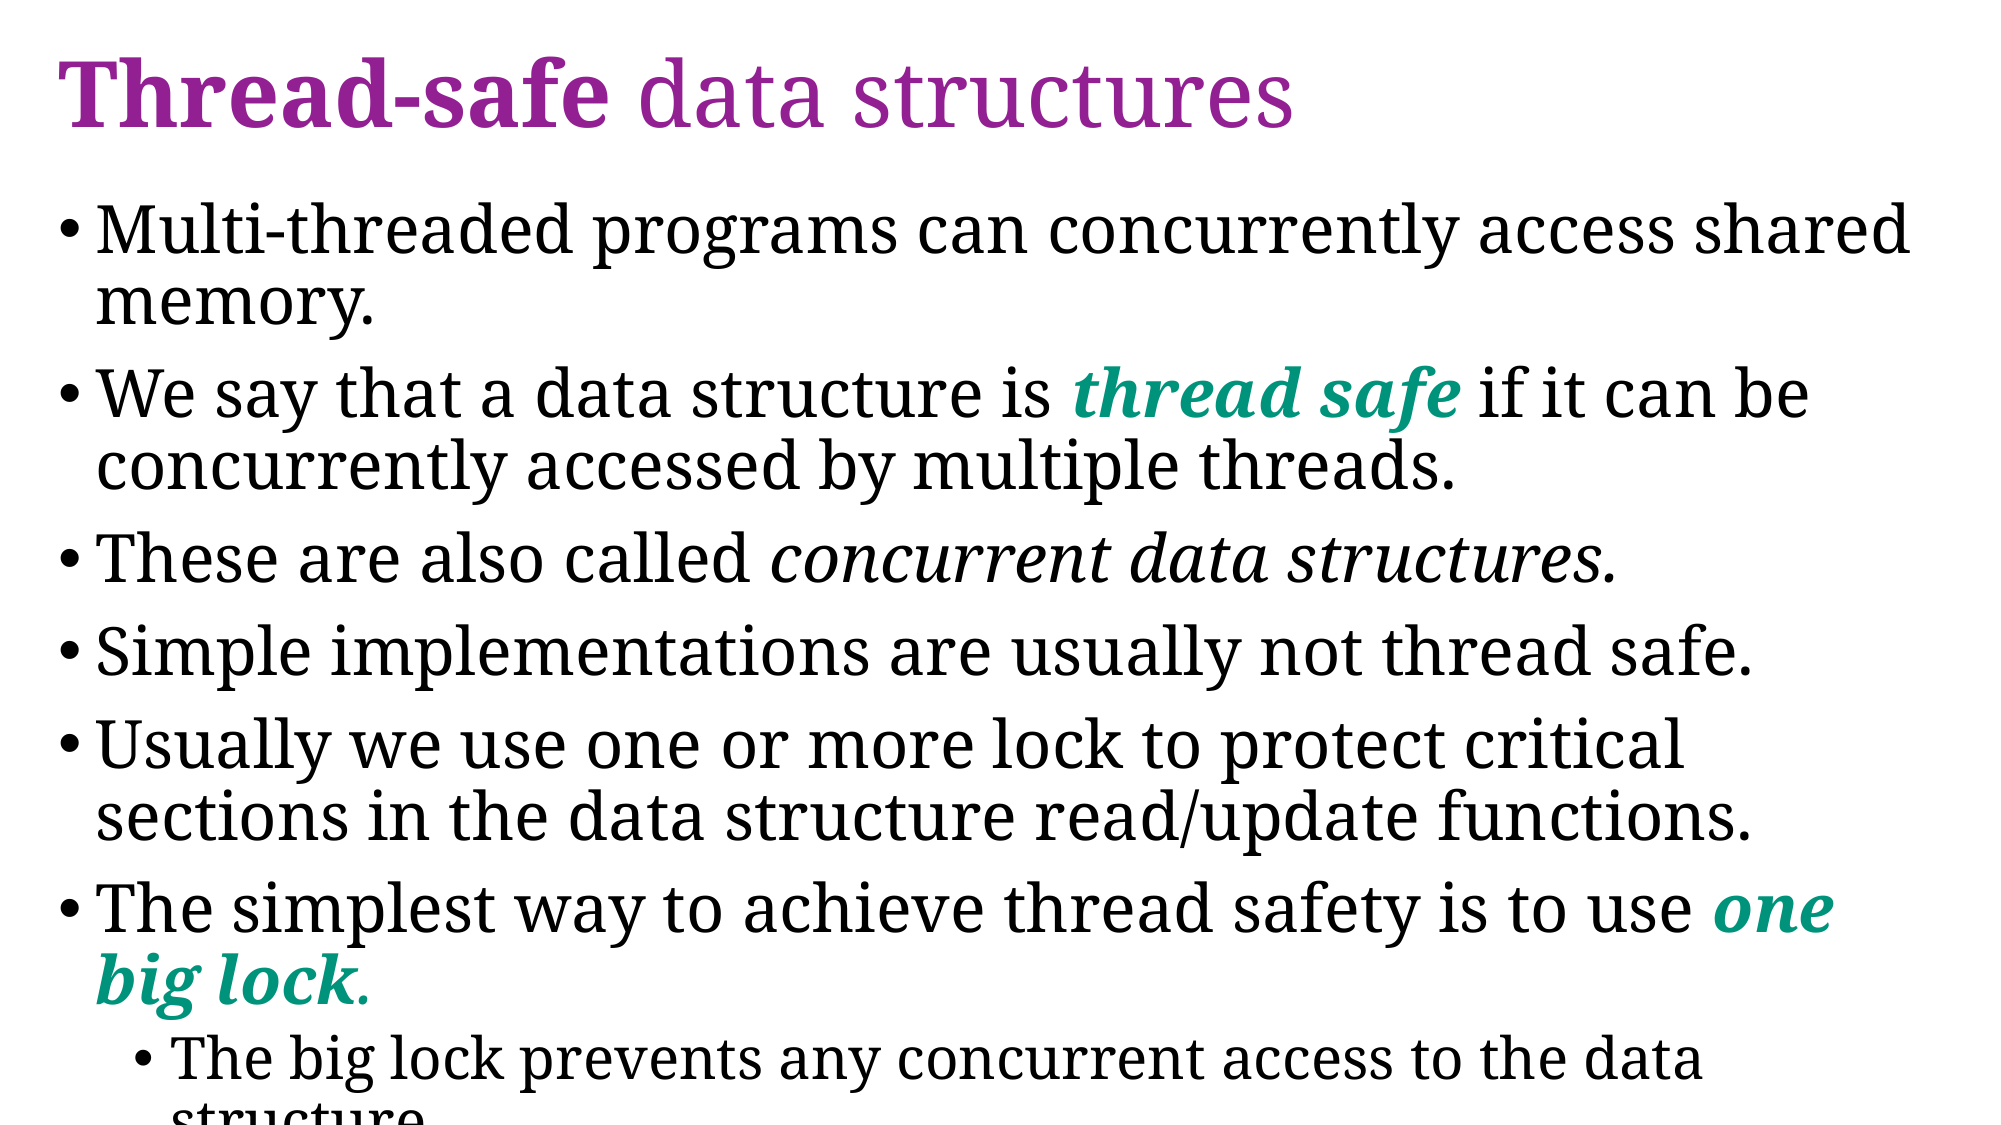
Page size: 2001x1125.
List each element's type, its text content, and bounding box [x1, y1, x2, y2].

list Multi-threaded programs can concurrently access shared memory. We say that a data structure is thread safe if it can be concurrently accessed by multiple threads. These are also called concurrent data structures. Simple implementations are usually not thread safe. Usually we use one or more lock to protect critical sections in the data structure read/update functions. The simplest way to achieve thread safety is to use one big lock. The big lock prevents any concurrent access to the data structure. However, this is not very scalable – it eliminates concurrency! [43, 188, 1953, 1106]
title Thread-safe data structures [43, 25, 1953, 171]
